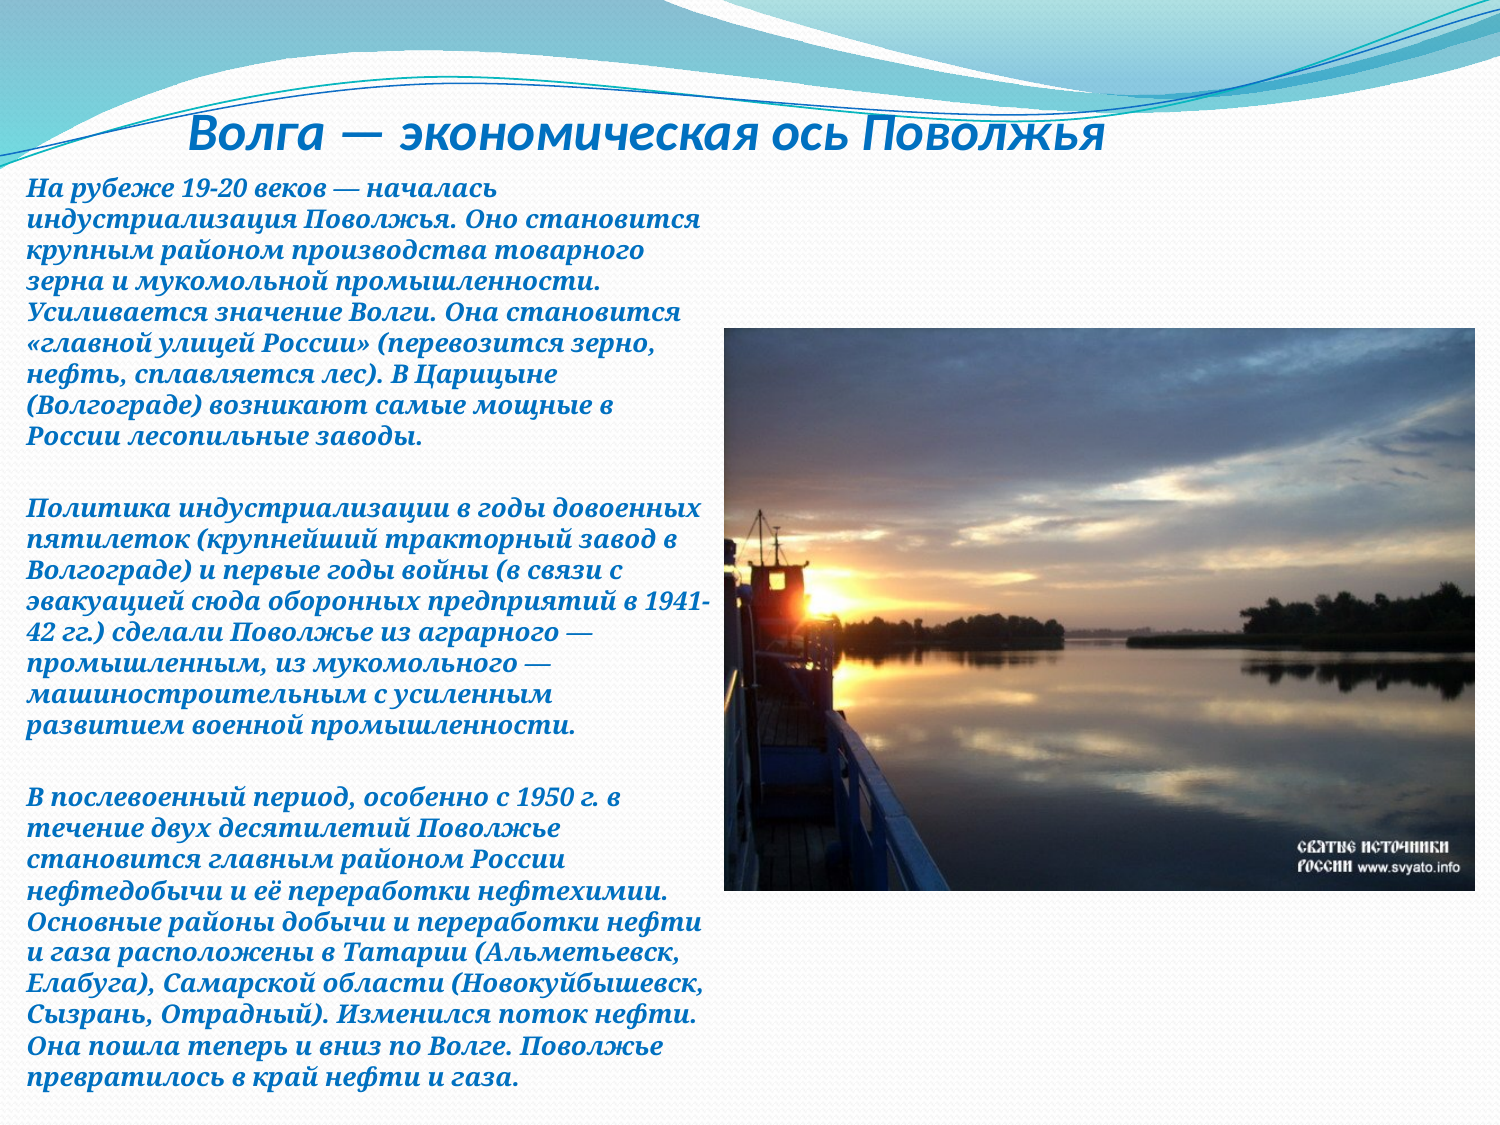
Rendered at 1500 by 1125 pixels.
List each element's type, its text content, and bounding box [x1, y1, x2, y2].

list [723, 327, 1475, 891]
title Волга — экономическая ось Поволжья [187, 93, 1282, 162]
list На рубеже 19-20 веков — началась индустриализация Поволжья. Оно становится крупным районом производства товарного зерна и мукомольной промышленности. Усиливается значение Волги. Она становится «главной улицей России» (перевозится зерно, нефть, сплавляется лес). В Царицыне (Волгограде) возникают самые мощные в России лесопильные заводы. Политика индустриализации в годы довоенных пятилеток (крупнейший тракторный завод в Волгограде) и первые годы войны (в связи с эвакуацией сюда оборонных предприятий в 1941-42 гг.) сделали Поволжье из аграрного — промышленным, из мукомольного — машиностроительным с усиленным развитием военной промышленности. В послевоенный период, особенно с 1950 г. в течение двух десятилетий Поволжье становится главным районом России нефтедобычи и её переработки нефтехимии. Основные районы добычи и переработки нефти и газа расположены в Татарии (Альметьевск, Елабуга), Самарской области (Новокуйбышевск, Сызрань, Отрадный). Изменился поток нефти. Она пошла теперь и вниз по Волге. Поволжье превратилось в край нефти и газа. [23, 164, 715, 1125]
